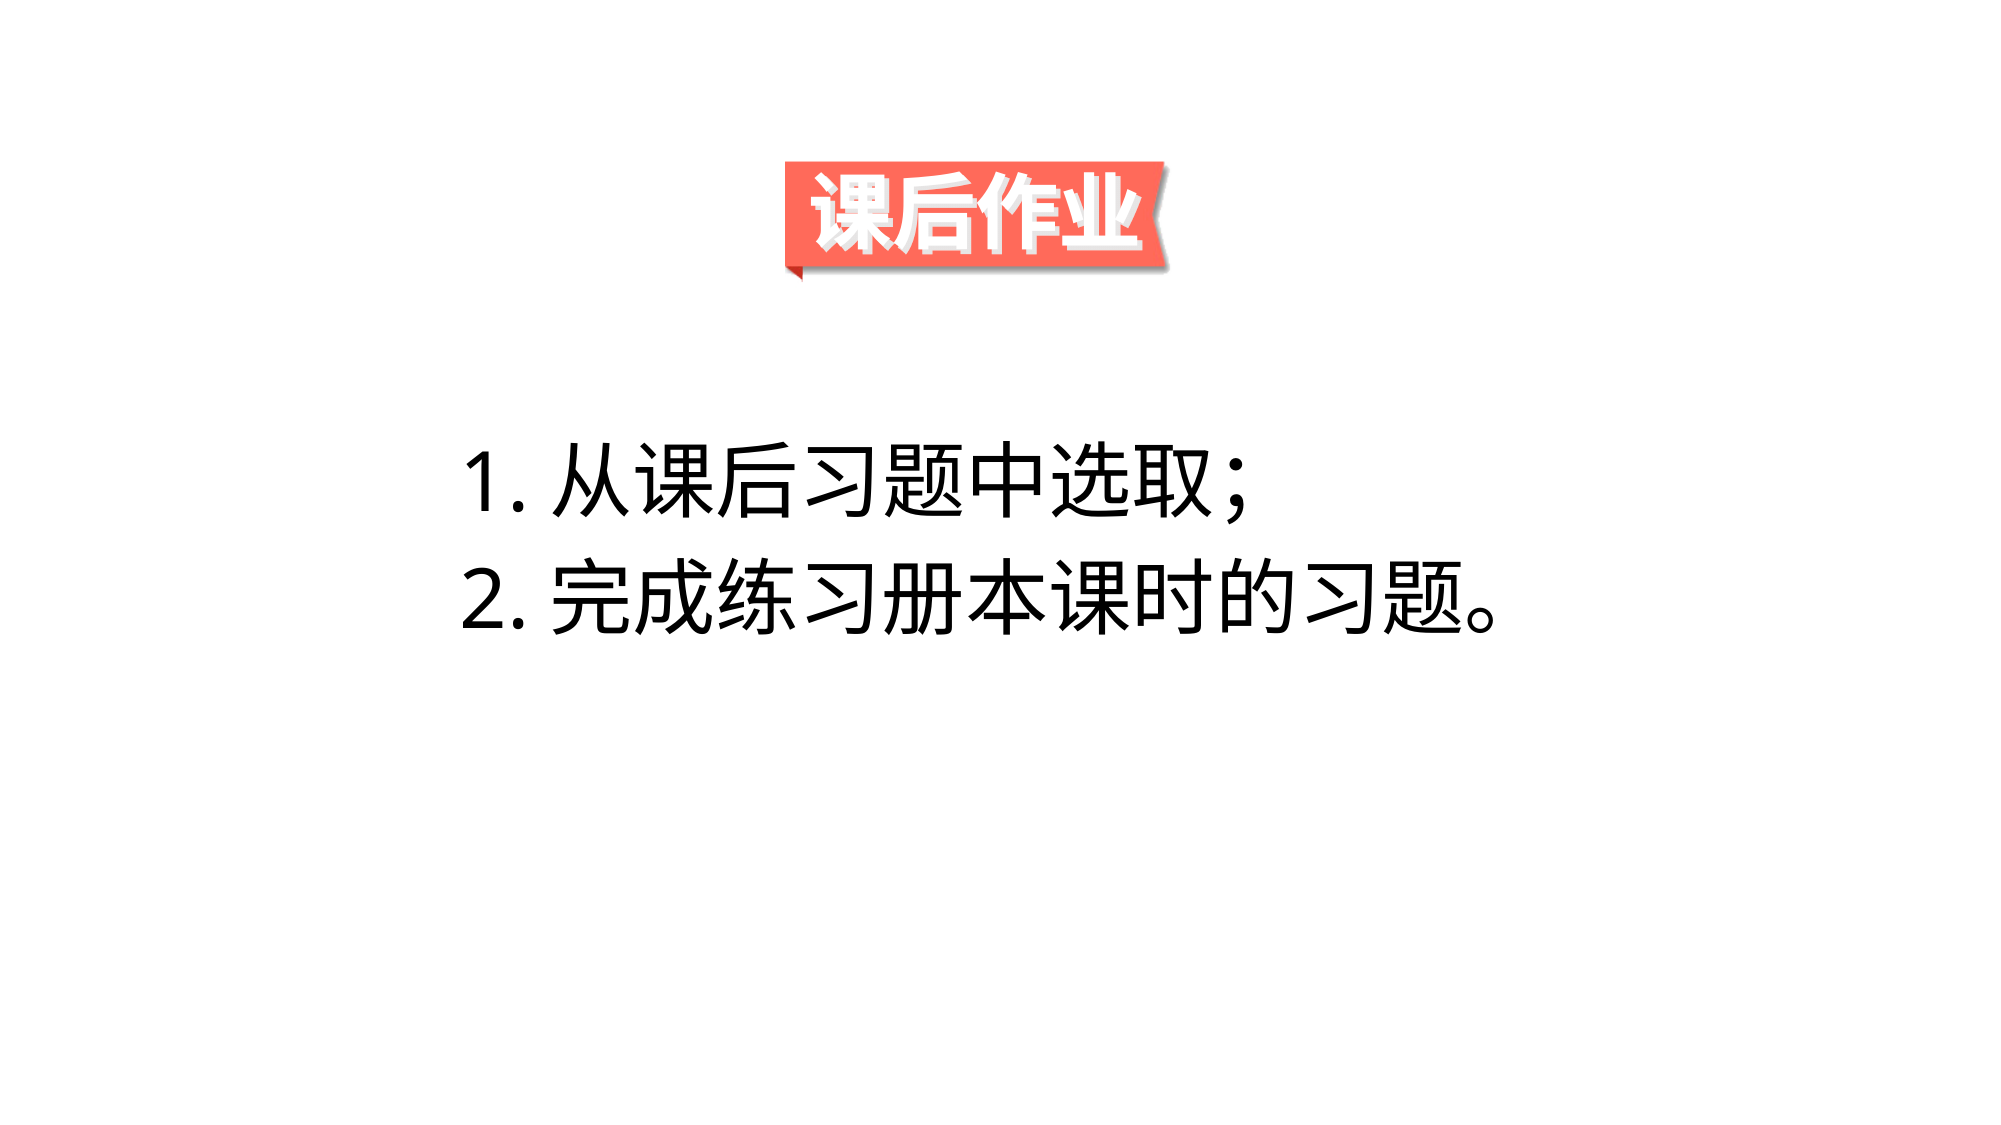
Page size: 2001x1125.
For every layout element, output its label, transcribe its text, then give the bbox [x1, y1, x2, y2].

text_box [775, 137, 1224, 363]
text_box 1.从课后习题中选取； 2.完成练习册本课时的习题。 [444, 420, 1633, 639]
